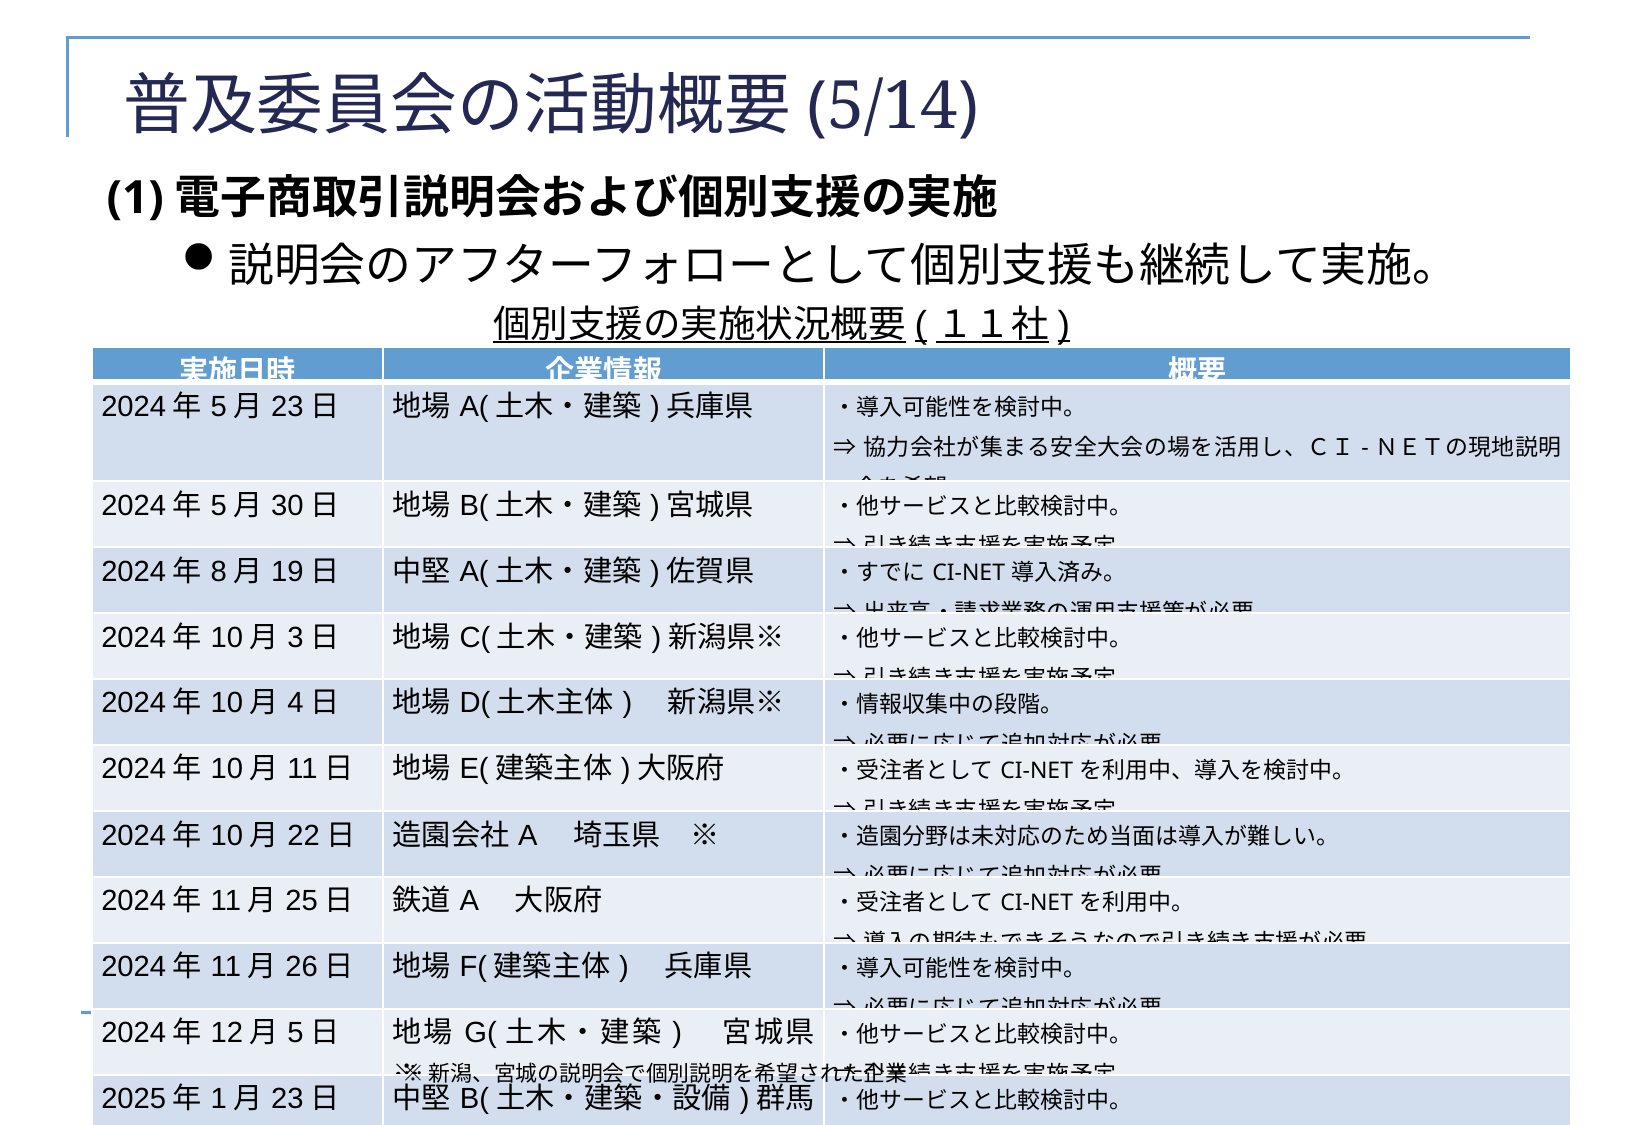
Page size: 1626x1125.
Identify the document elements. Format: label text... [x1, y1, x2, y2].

table_cell 2024年12月5日 [93, 1010, 382, 1074]
table_cell ・受注者としてCI-NETを利用中、導入を検討中。 ⇒引き続き支援を実施予定。 [825, 746, 1570, 810]
table_cell ・他サービスと比較検討中。 ⇒引き続き支援を実施予定。 [825, 1076, 1570, 1125]
text_box (1)電子商取引説明会および個別支援の実施 説明会のアフターフォローとして個別支援も継続して実施。 [91, 160, 1593, 298]
table_cell 中堅A(土木・建築)佐賀県 [384, 548, 823, 612]
text_box 個別支援の実施状況概要(１１社) [422, 292, 1141, 346]
table_cell 2024年11月25日 [93, 878, 382, 942]
table_cell ・情報収集中の段階。 ⇒必要に応じて追加対応が必要。 [825, 680, 1570, 744]
table_cell 地場B(土木・建築)宮城県 [384, 482, 823, 546]
table_cell 2024年5月30日 [93, 482, 382, 546]
table_cell 地場C(土木・建築)新潟県※ [384, 614, 823, 678]
table_cell 2024年10月22日 [93, 812, 382, 876]
table_cell ・受注者としてCI-NETを利用中。 ⇒導入の期待もできそうなので引き続き支援が必要。 [825, 878, 1570, 942]
table_cell 2024年8月19日 [93, 548, 382, 612]
table_cell ・導入可能性を検討中。 ⇒協力会社が集まる安全大会の場を活用し、ＣＩ-ＮＥＴの現地説明会を希望 [825, 385, 1570, 480]
table_cell 2024年10月11日 [93, 746, 382, 810]
title 普及委員会の活動概要(5/14) [108, 54, 1572, 160]
table_cell 中堅B(土木・建築・設備)群馬県 [384, 1076, 823, 1125]
table_cell ・他サービスと比較検討中。 ⇒引き続き支援を実施予定。 [825, 482, 1570, 546]
table_cell ・造園分野は未対応のため当面は導入が難しい。 ⇒必要に応じて追加対応が必要。 [825, 812, 1570, 876]
text_box ※新潟、宮城の説明会で個別説明を希望された企業 [387, 1052, 988, 1093]
table_cell 地場G(土木・建築) 宮城県※ [384, 1010, 823, 1074]
table_cell 2024年10月4日 [93, 680, 382, 744]
table_cell 2024年10月3日 [93, 614, 382, 678]
table_cell 2025年1月23日 [93, 1076, 382, 1125]
table_header 企業情報 [384, 348, 823, 379]
table_cell 造園会社A 埼玉県 ※ [384, 812, 823, 876]
table_cell 鉄道A 大阪府 [384, 878, 823, 942]
table_cell ・他サービスと比較検討中。 ⇒引き続き支援を実施予定。 [825, 614, 1570, 678]
table_cell 2024年11月26日 [93, 944, 382, 1008]
table_cell 地場D(土木主体) 新潟県※ [384, 680, 823, 744]
table_cell ・導入可能性を検討中。 ⇒必要に応じて追加対応が必要。 [825, 944, 1570, 1008]
table_cell ・すでにCI-NET導入済み。 ⇒出来高・請求業務の運用支援策が必要。 [825, 548, 1570, 612]
table_cell ・他サービスと比較検討中。 ⇒引き続き支援を実施予定。 [825, 1010, 1570, 1074]
table_cell 地場F(建築主体) 兵庫県 [384, 944, 823, 1008]
table_header 実施日時 [93, 348, 382, 379]
table_cell 地場A(土木・建築)兵庫県 [384, 385, 823, 480]
table_cell 地場E(建築主体)大阪府 [384, 746, 823, 810]
table_cell 2024年5月23日 [93, 385, 382, 480]
table_header 概要 [825, 348, 1570, 379]
